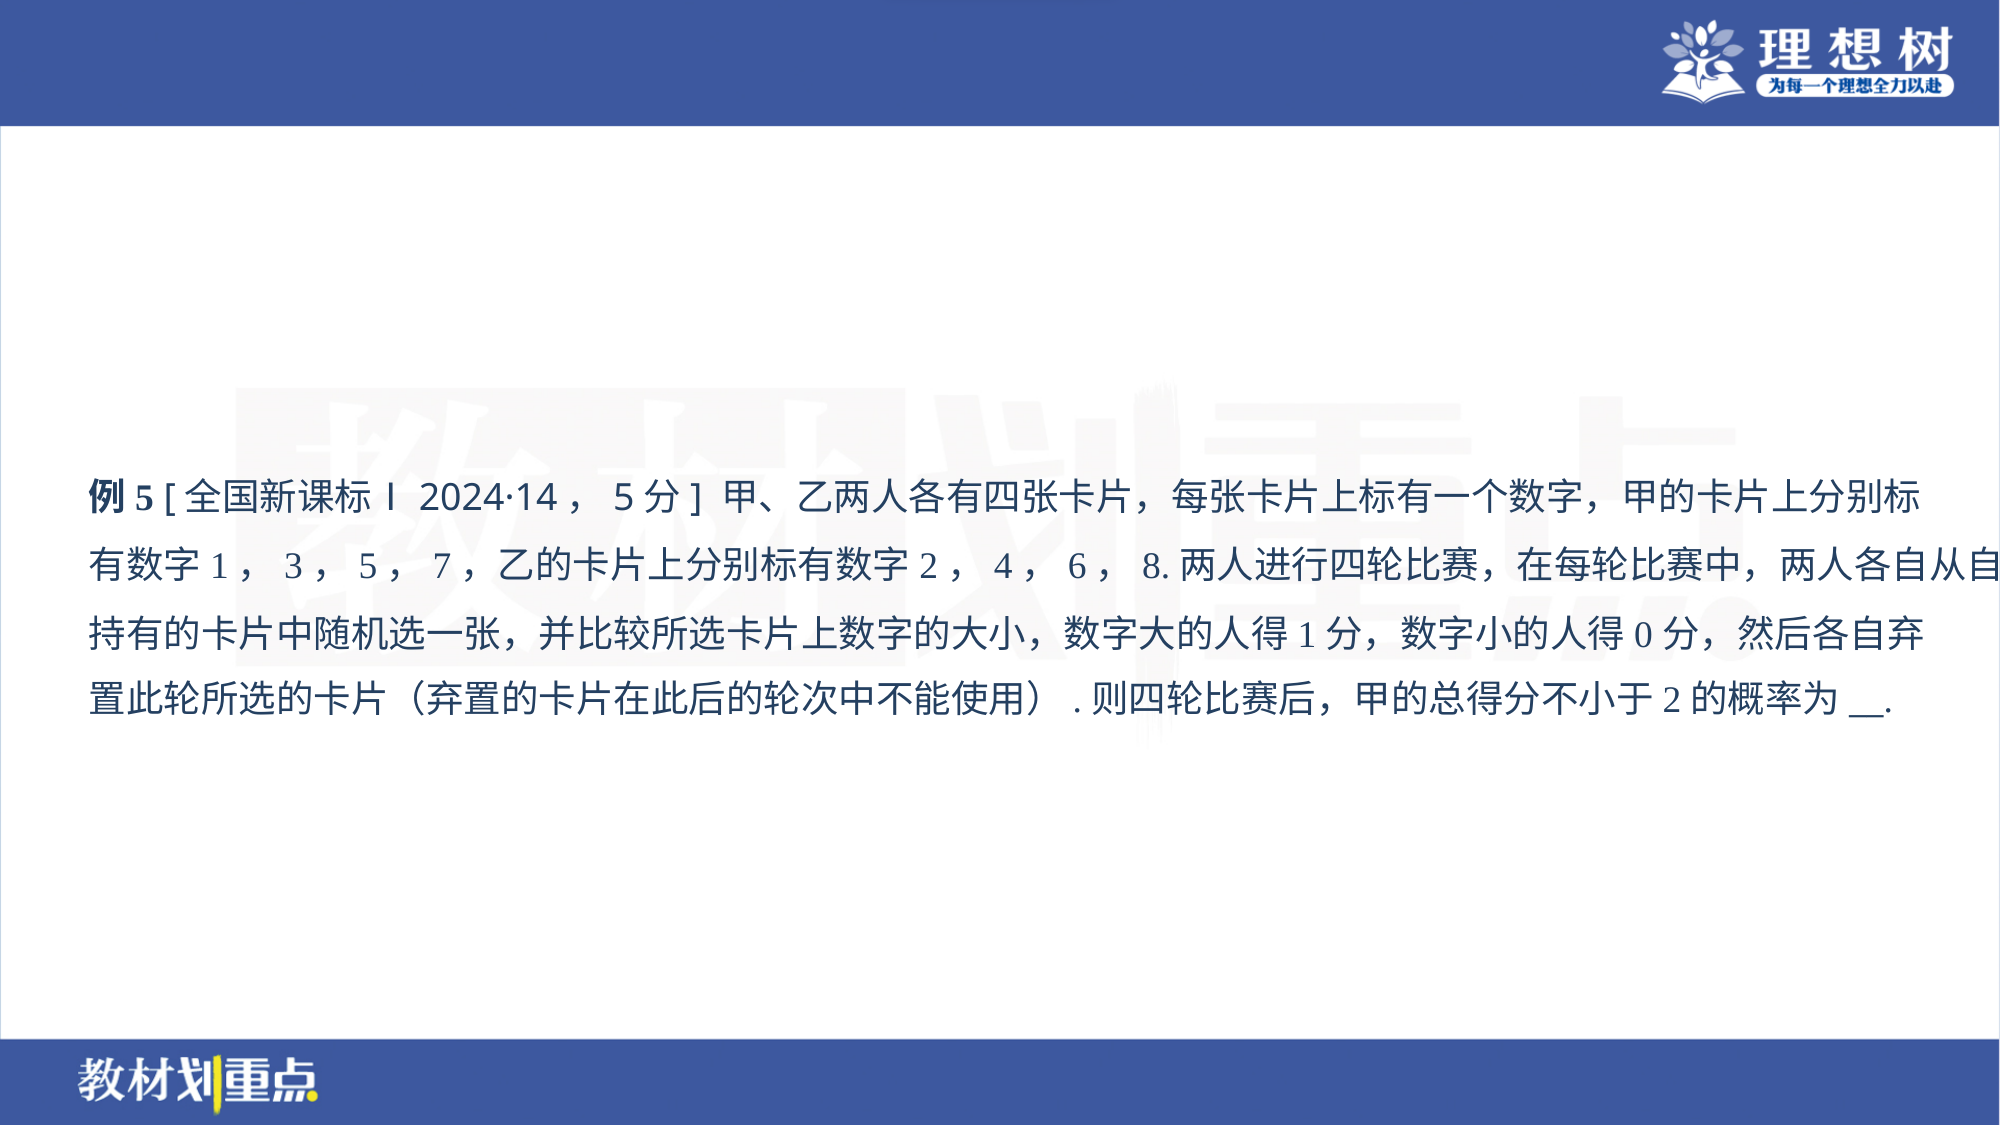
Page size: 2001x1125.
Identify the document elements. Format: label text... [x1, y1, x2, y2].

picture [0, 0, 2000, 1125]
text_box 例5 [全国新课标Ⅰ2024·14，5分] 甲、乙两人各有四张卡片，每张卡片上标有一个数字，甲的卡片上分别标 有数字1，3，5，7，乙的卡片上分别标有数字2，4，6，8.两人进行四轮比赛，在每轮比赛中，两人各自从自己 持有的卡片中随机选一张，并比较所选卡片上数字的大小，数字大的人得1分，数字小的人得0分，然后各自弃 置此轮所选的卡片（弃置的卡片在此后的轮次中不能使用）.则四轮比赛后，甲的总得分不小于2的概率为__. [88, 448, 1911, 713]
